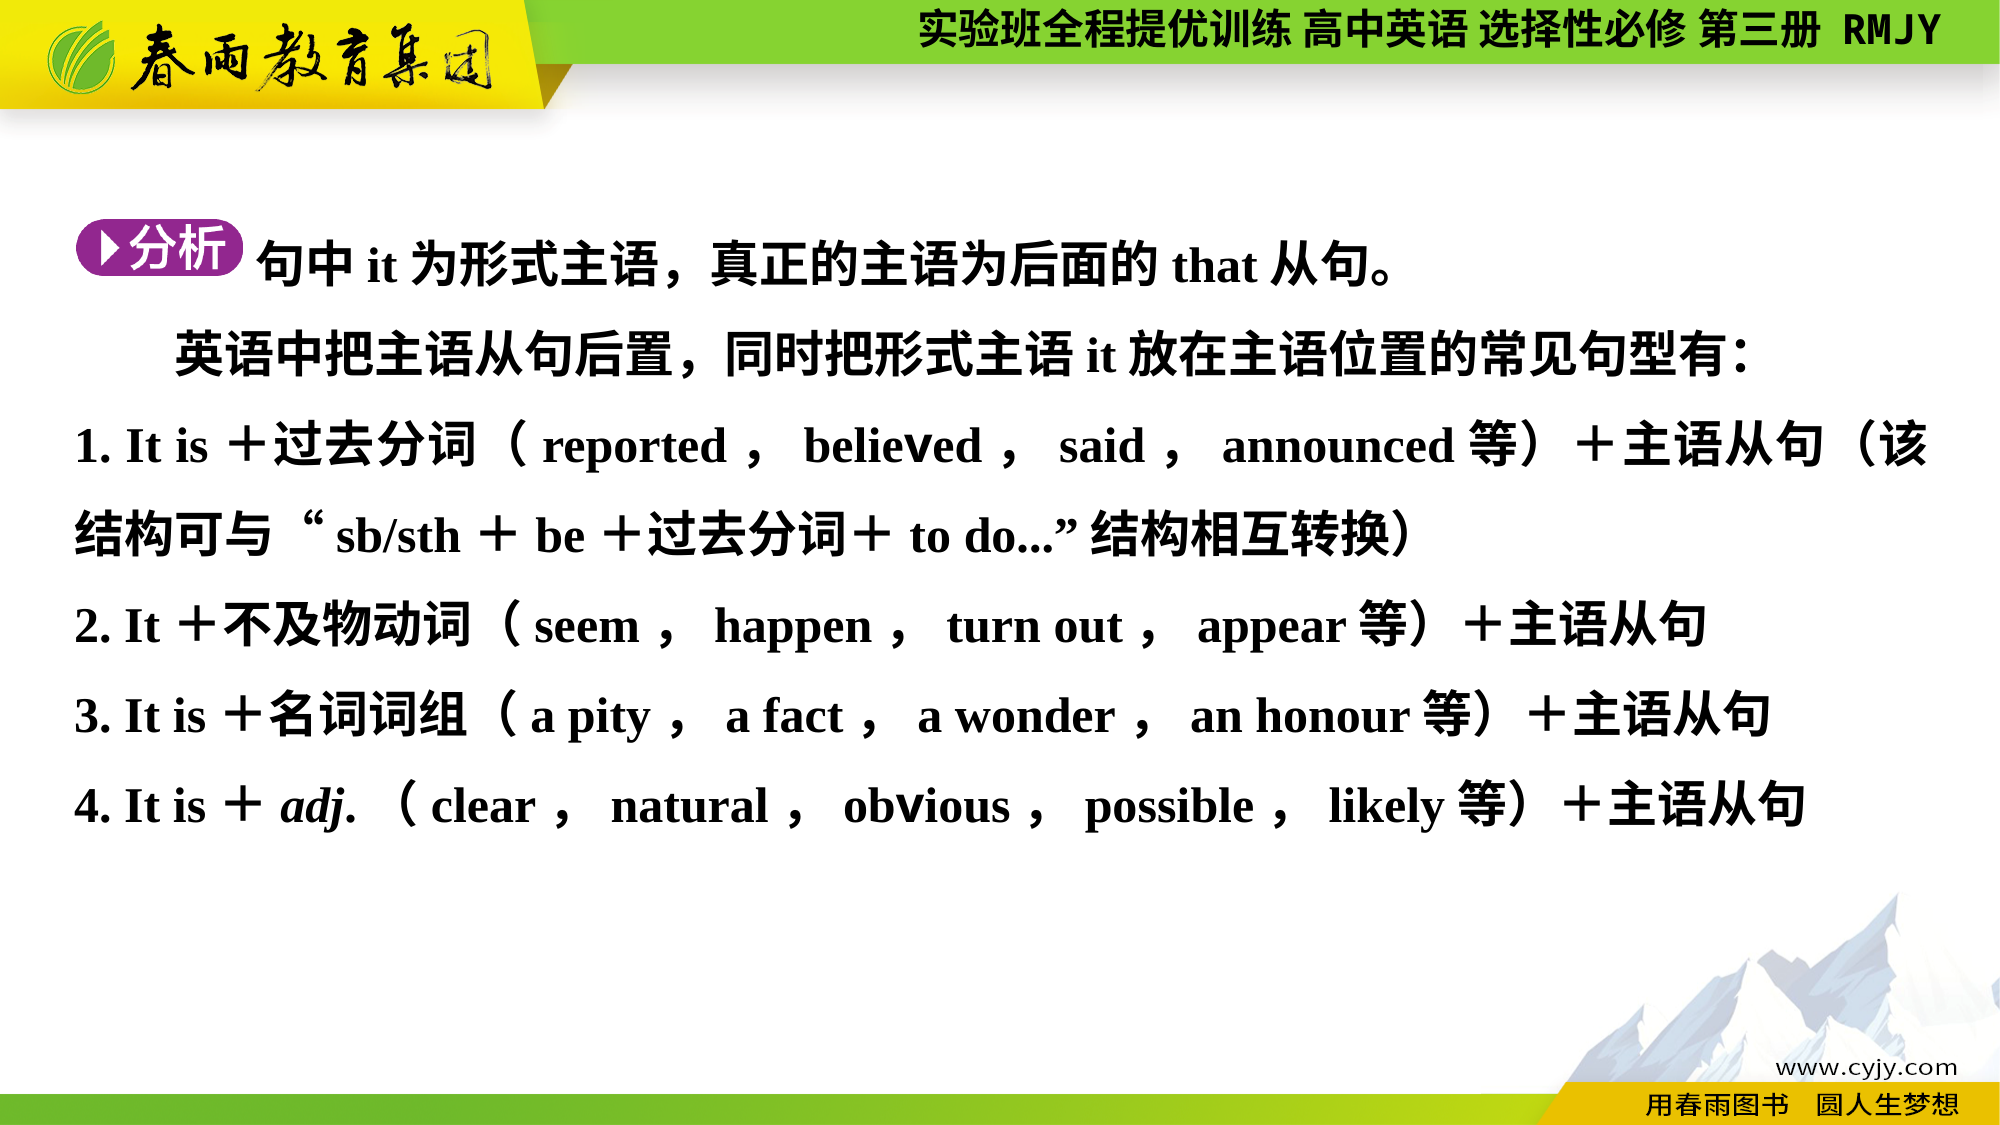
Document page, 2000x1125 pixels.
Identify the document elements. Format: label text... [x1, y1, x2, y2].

list 句中it为形式主语，真正的主语为后面的that从句。 英语中把主语从句后置，同时把形式主语it放在主语位置的常见句型有： 1. It is＋过去分词（reported，believed，said，announced等）＋主语从句（该结构可与“sb/sth＋be＋过去分词＋to do...”结构相互转换） 2. It＋不及物动词（seem，happen，turn out，appear等）＋主语从句 3. It is＋名词词组（a pity，a fact，a wonder，an honour等）＋主语从句 4. It is＋adj.（clear，natural，obvious，possible，likely等）＋主语从句 [59, 194, 1944, 846]
picture [0, 0, 2000, 1125]
